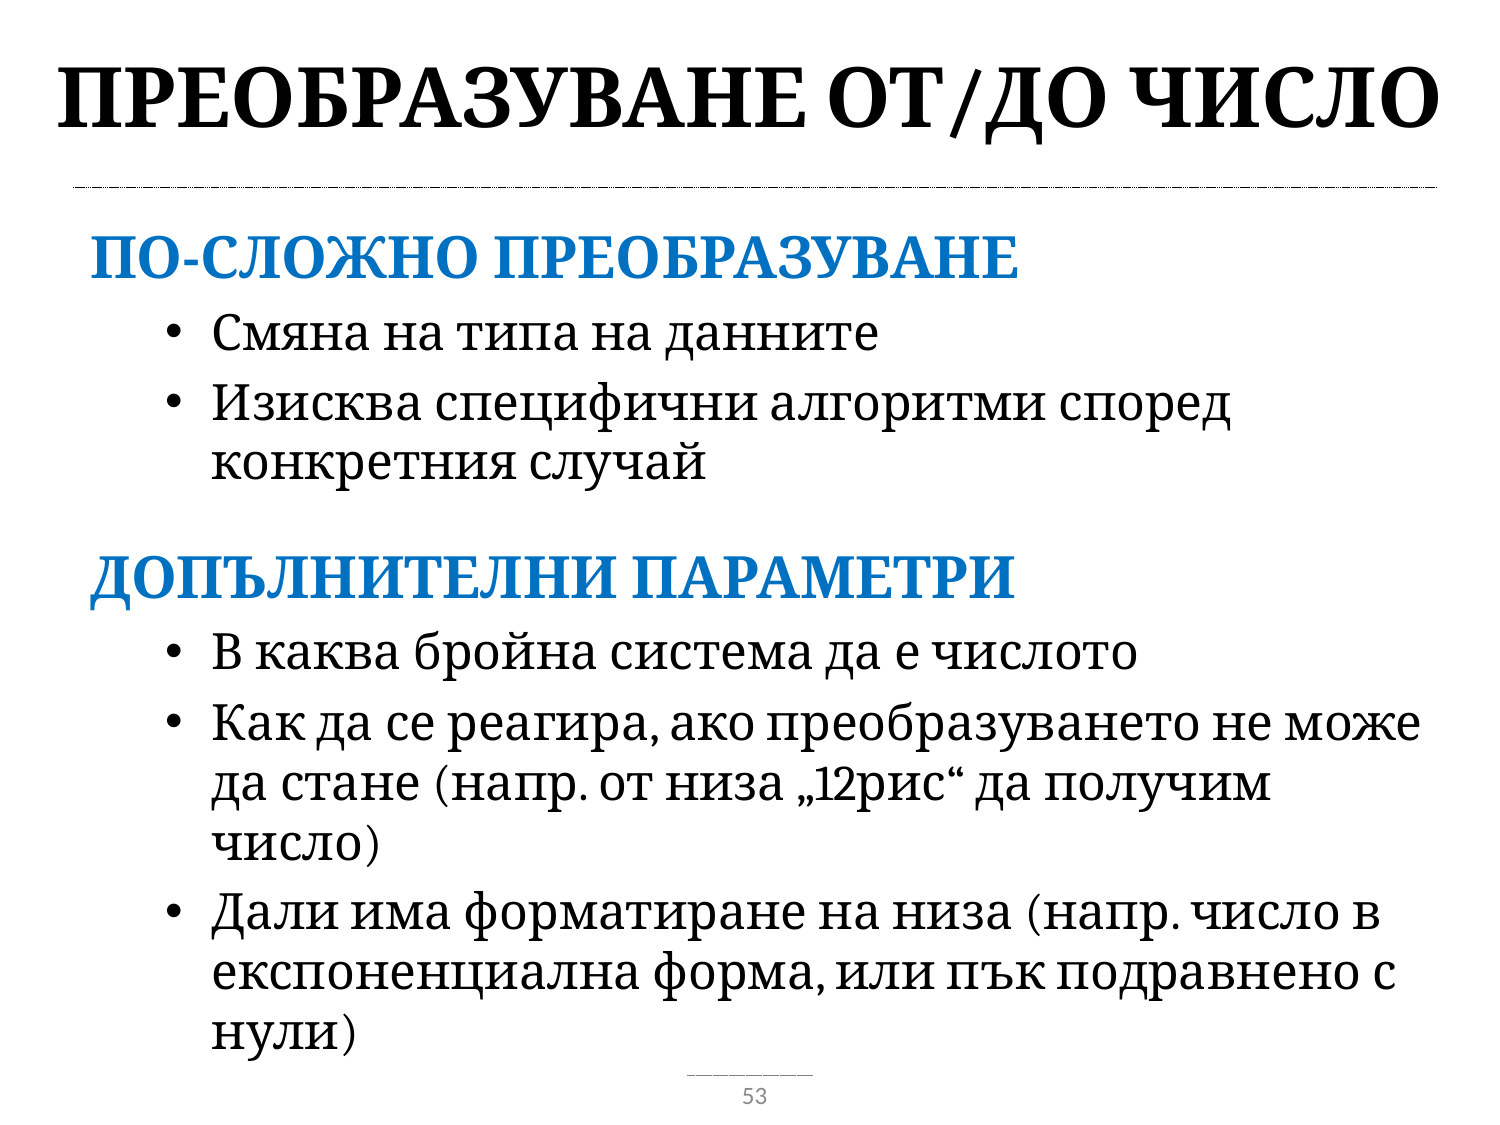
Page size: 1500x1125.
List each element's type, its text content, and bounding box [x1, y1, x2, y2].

slide_number 53 [579, 1065, 930, 1125]
title Преобразуване от/до число [0, 0, 1500, 188]
list По-сложно преобразуване Смяна на типа на данните Изисква специфични алгоритми според конкретния случай Допълнителни параметри В каква бройна система да е числото Как да се реагира, ако преобразуването не може да стане (напр. от низа „12рис“ да получим число) Дали има форматиране на низа (напр. число в експоненциална форма, или пък подравнено с нули) [75, 212, 1450, 1063]
